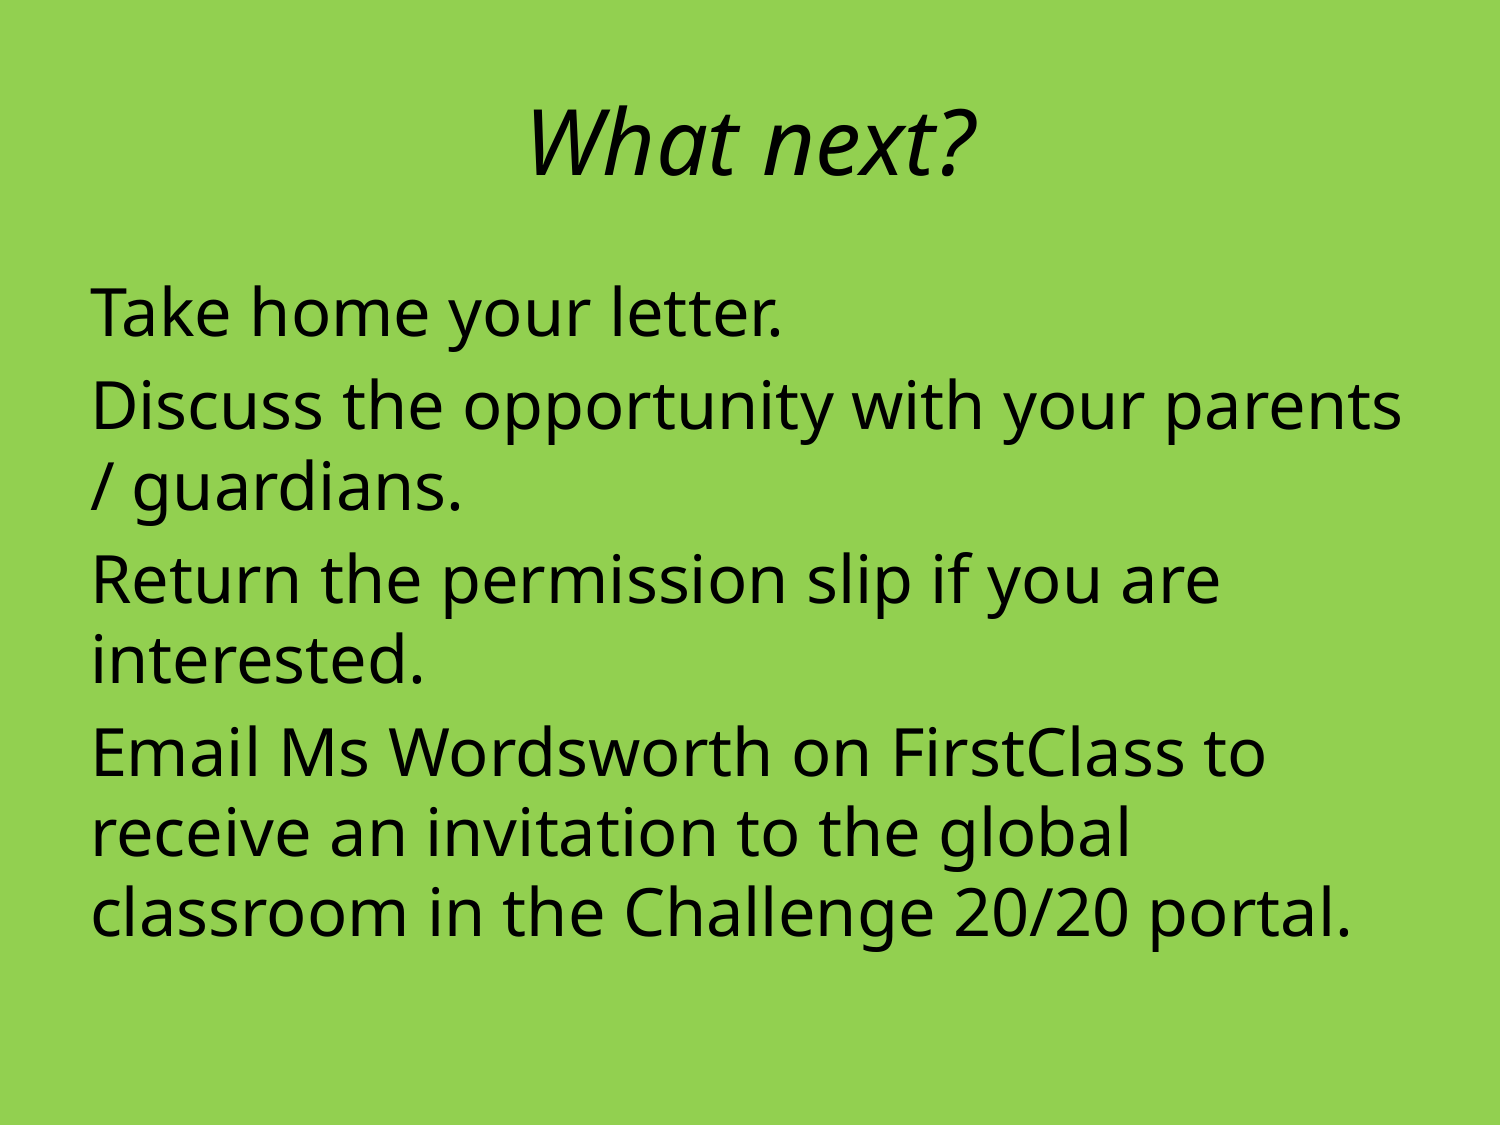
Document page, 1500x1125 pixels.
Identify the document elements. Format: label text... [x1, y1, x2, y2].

title What next? [75, 45, 1425, 233]
list Take home your letter. Discuss the opportunity with your parents / guardians. Return the permission slip if you are interested. Email Ms Wordsworth on FirstClass to receive an invitation to the global classroom in the Challenge 20/20 portal. [75, 262, 1425, 1005]
